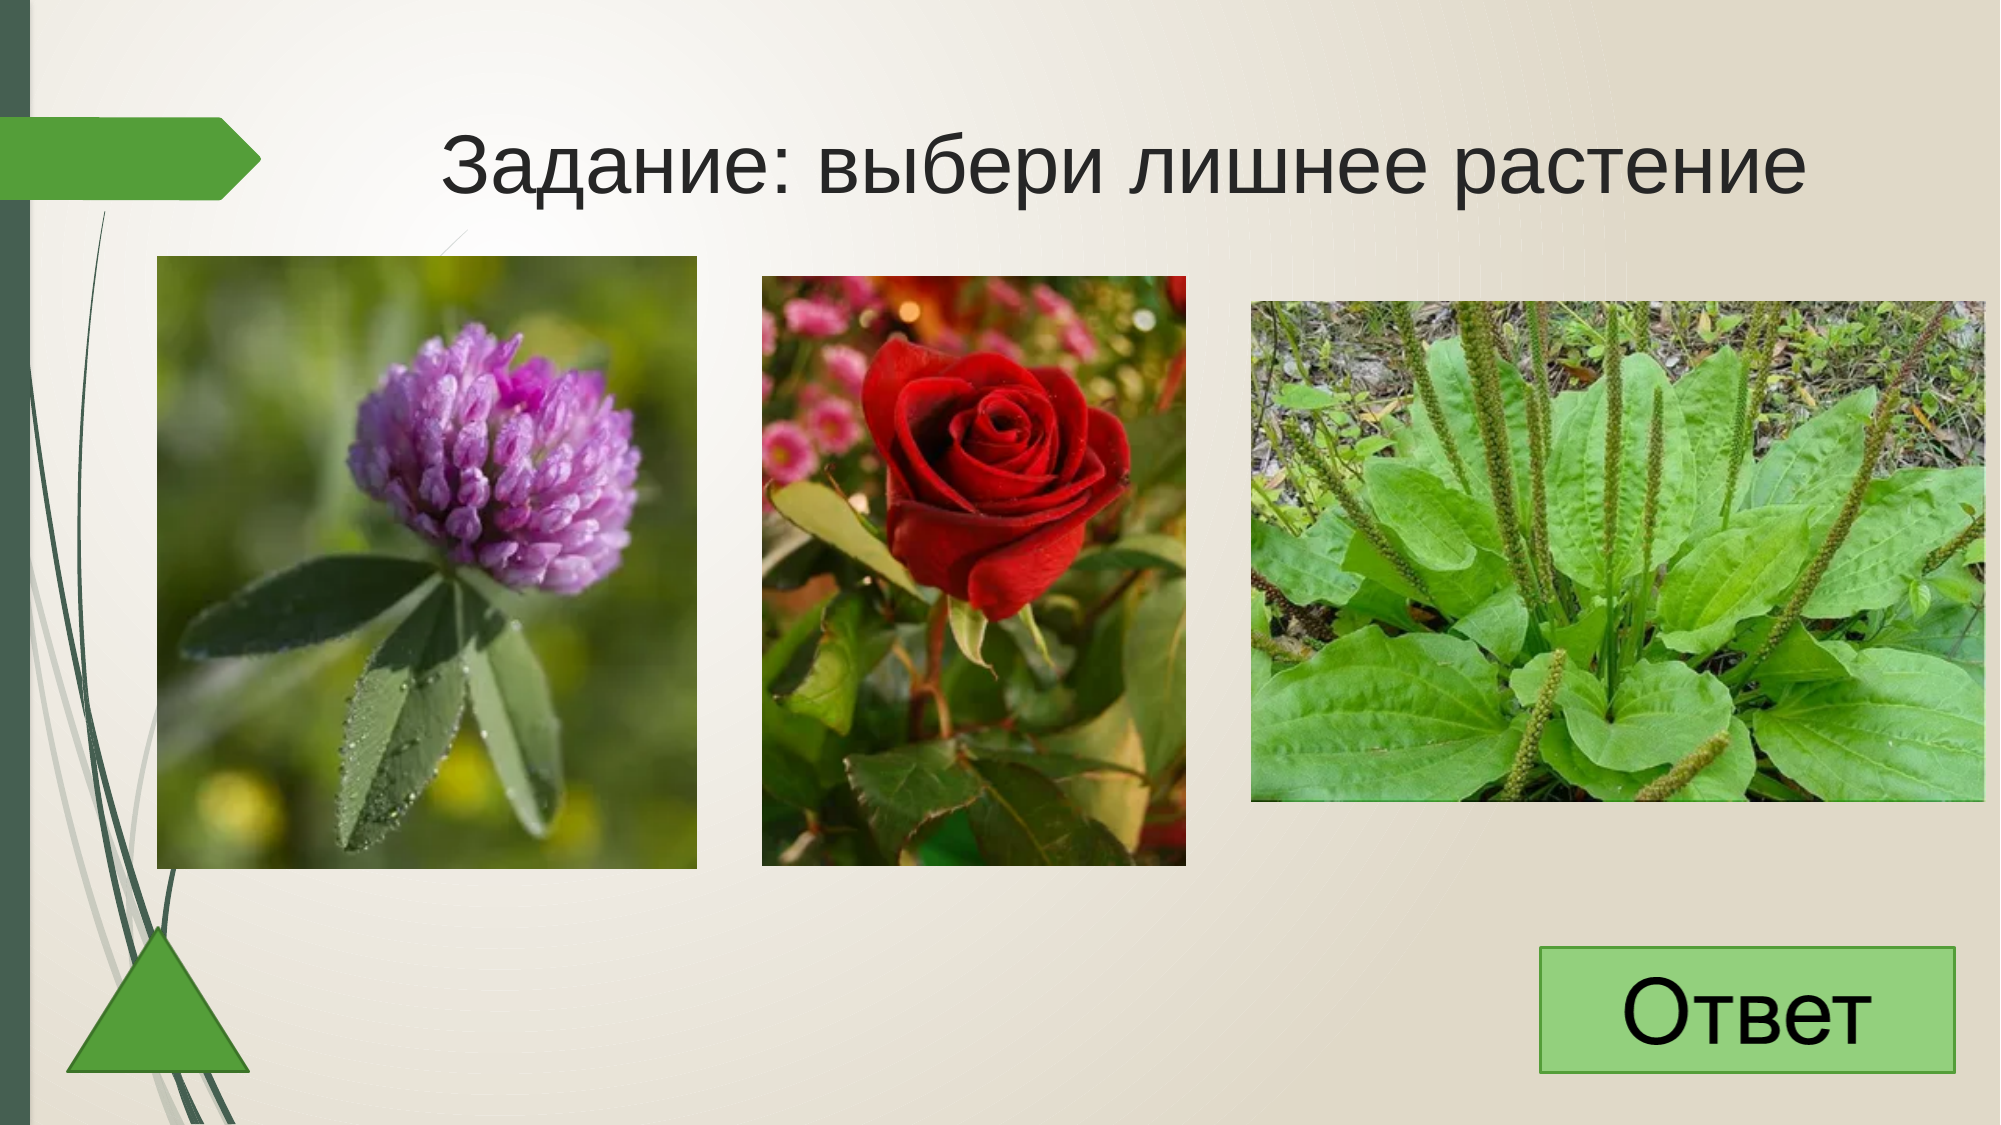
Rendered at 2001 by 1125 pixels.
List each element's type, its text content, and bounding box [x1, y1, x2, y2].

title Задание: выбери лишнее растение [425, 102, 1888, 313]
picture [1250, 301, 1986, 802]
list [157, 256, 697, 869]
picture [761, 275, 1186, 866]
picture [65, 925, 250, 1074]
picture [1539, 925, 1956, 1120]
